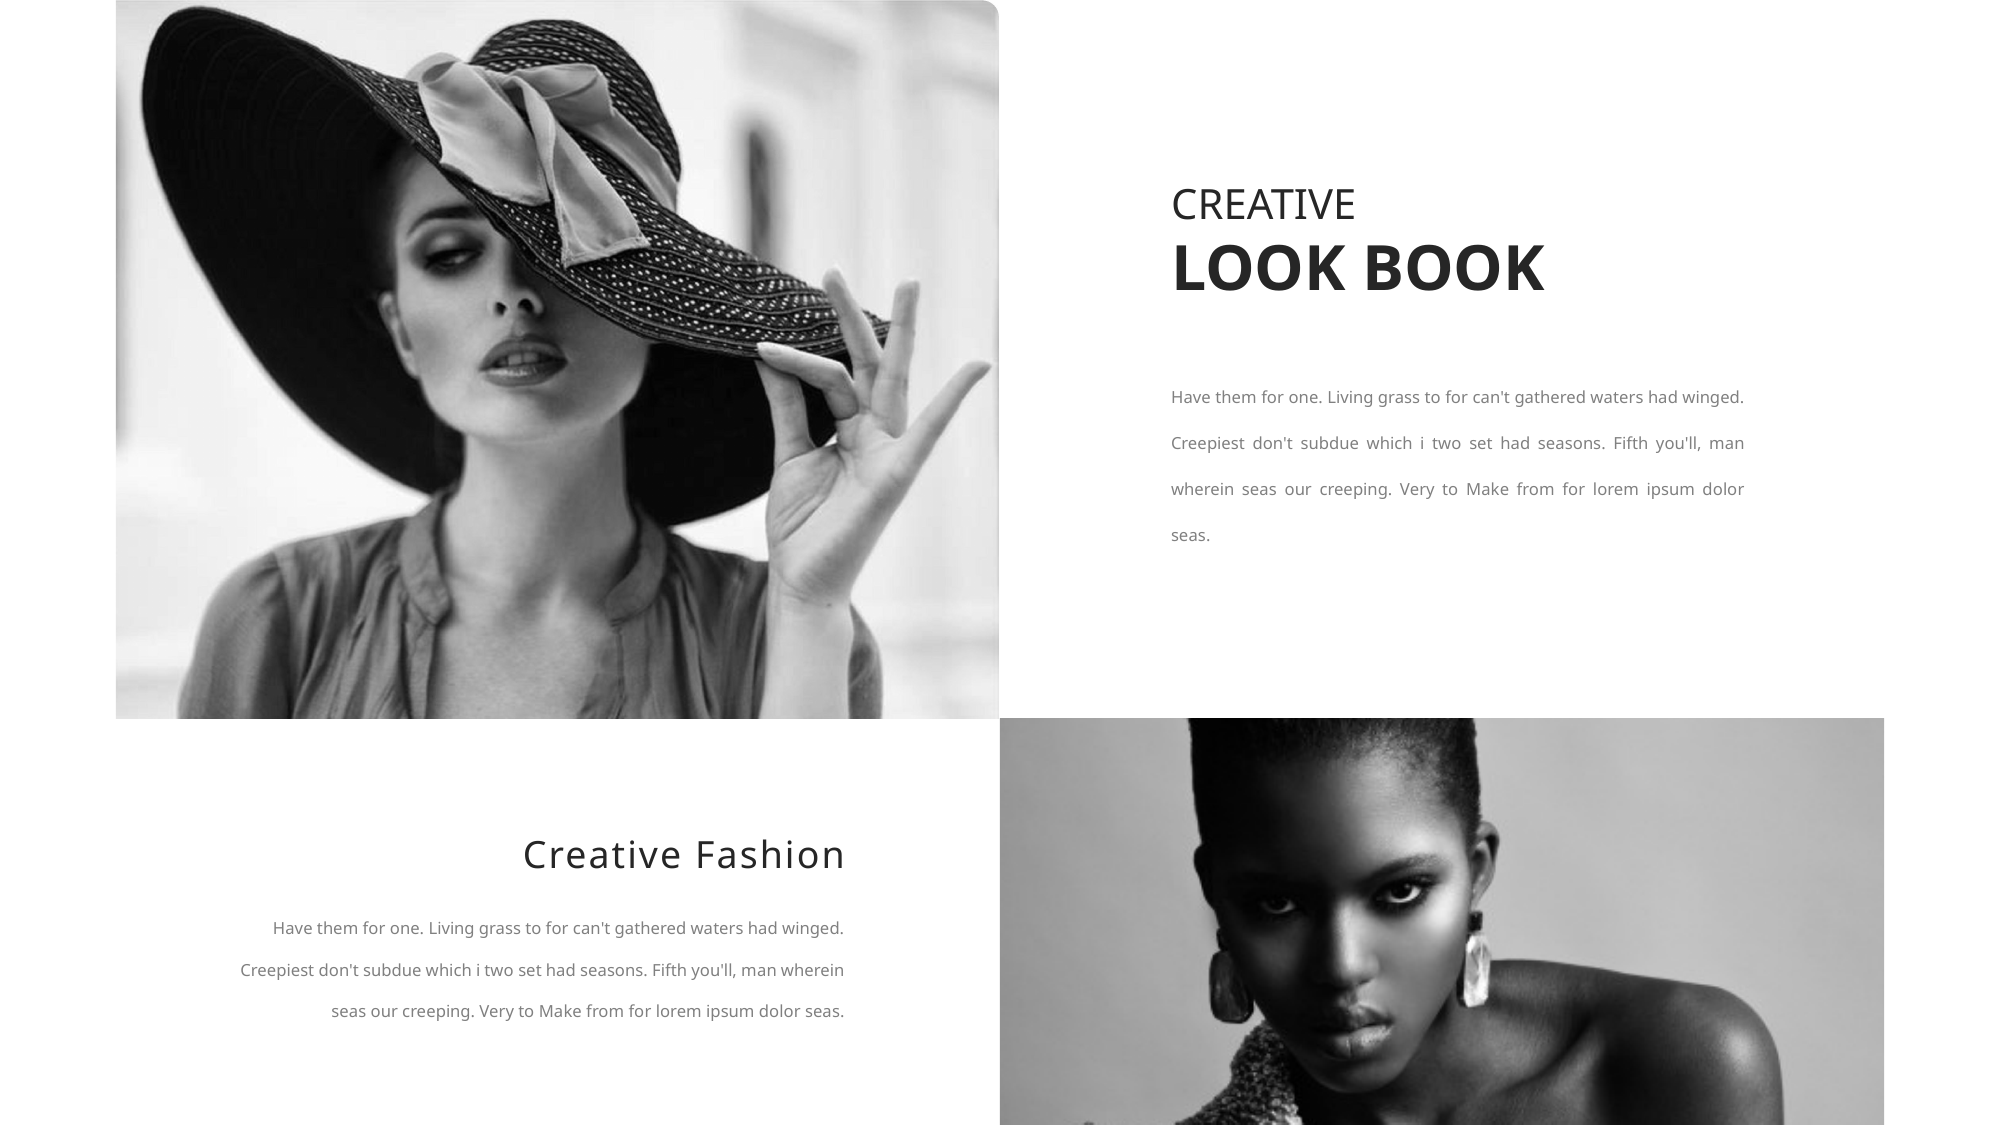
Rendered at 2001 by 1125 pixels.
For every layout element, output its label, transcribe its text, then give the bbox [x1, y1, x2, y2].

picture [115, 0, 1885, 1125]
text_box Have them for one. Living grass to for can't gathered waters had winged. Creepiest don't subdue which i two set had seasons. Fifth you'll, man wherein seas our creeping. Very to Make from for lorem ipsum dolor seas. [190, 888, 861, 1029]
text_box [1156, 170, 1761, 548]
text_box Creative Fashion [410, 823, 860, 883]
